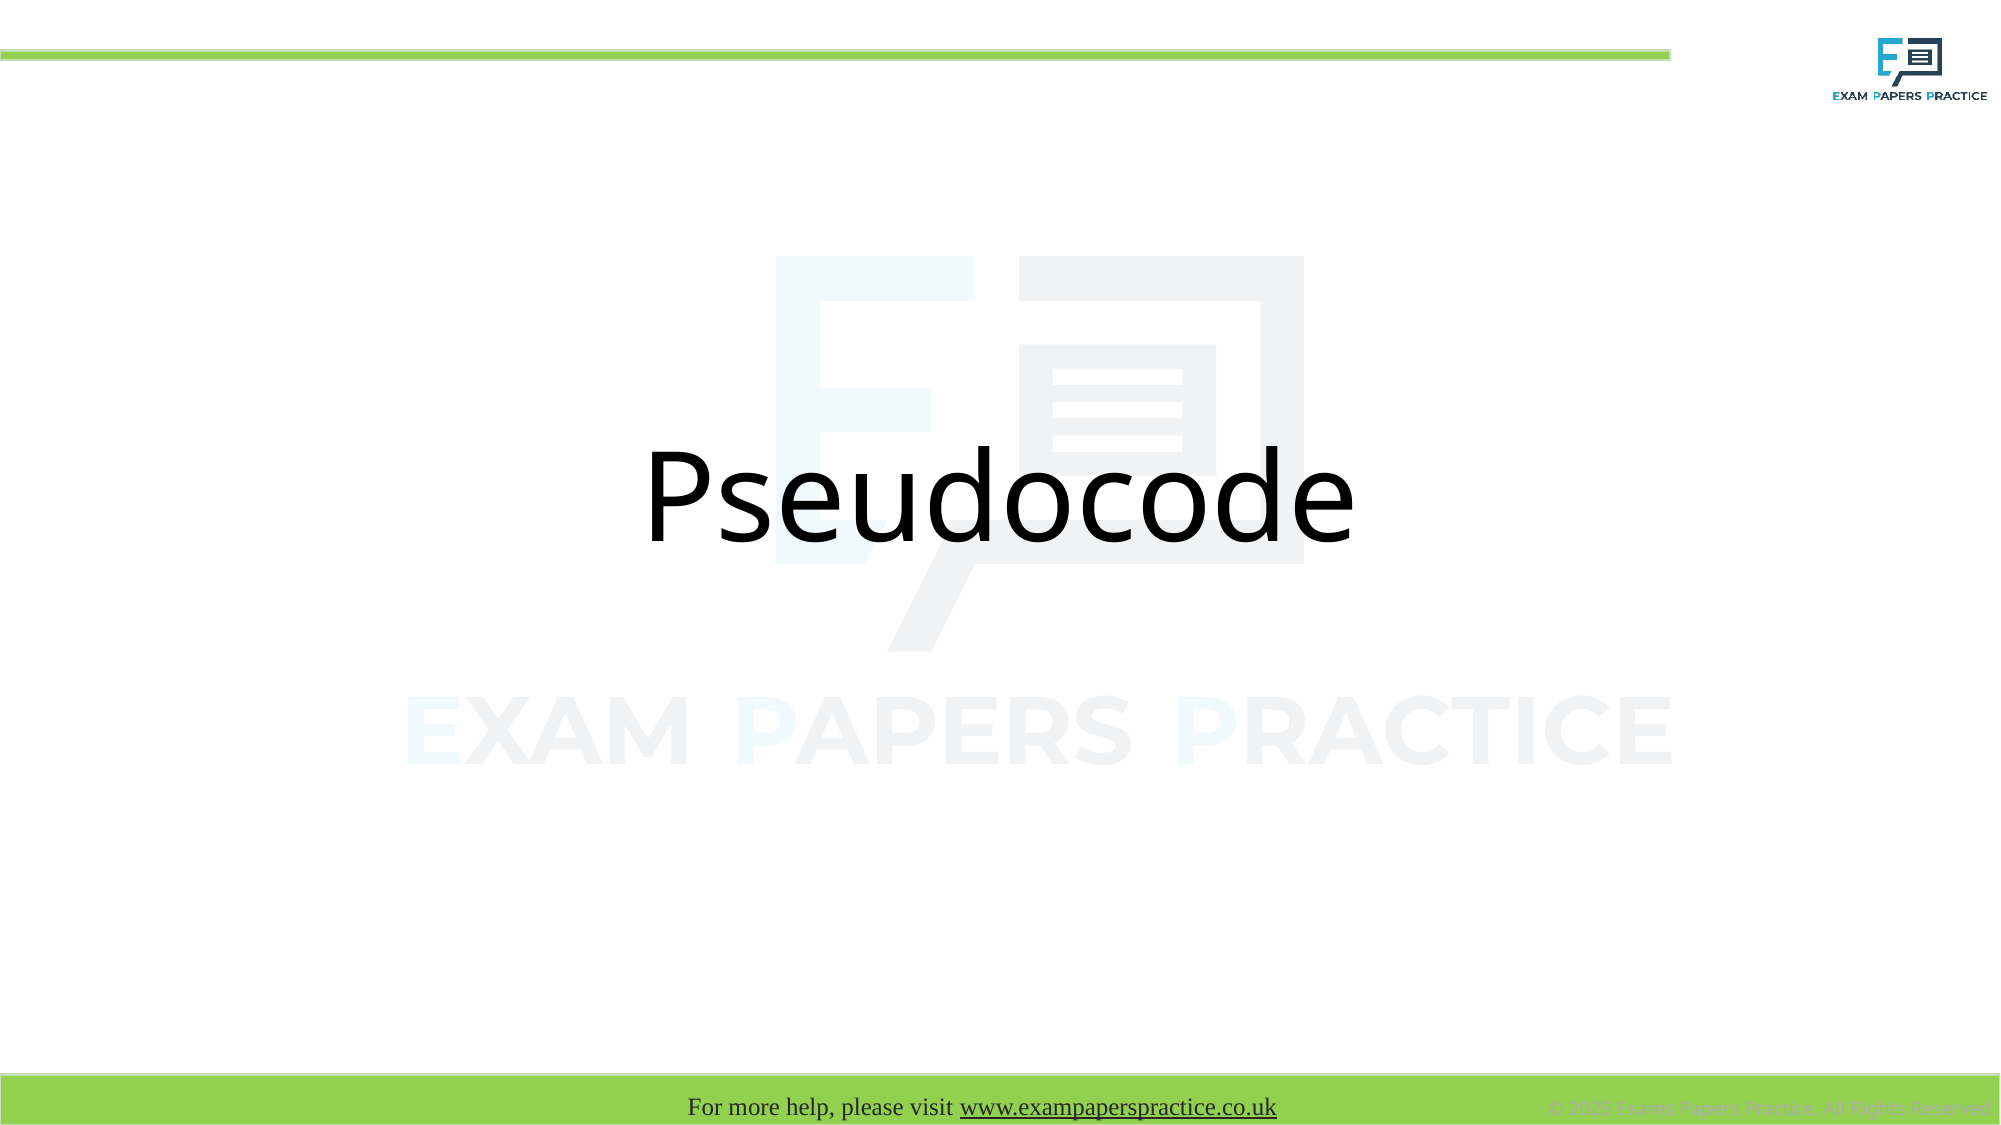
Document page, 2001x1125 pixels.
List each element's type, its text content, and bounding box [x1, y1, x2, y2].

title Pseudocode [249, 184, 1750, 576]
